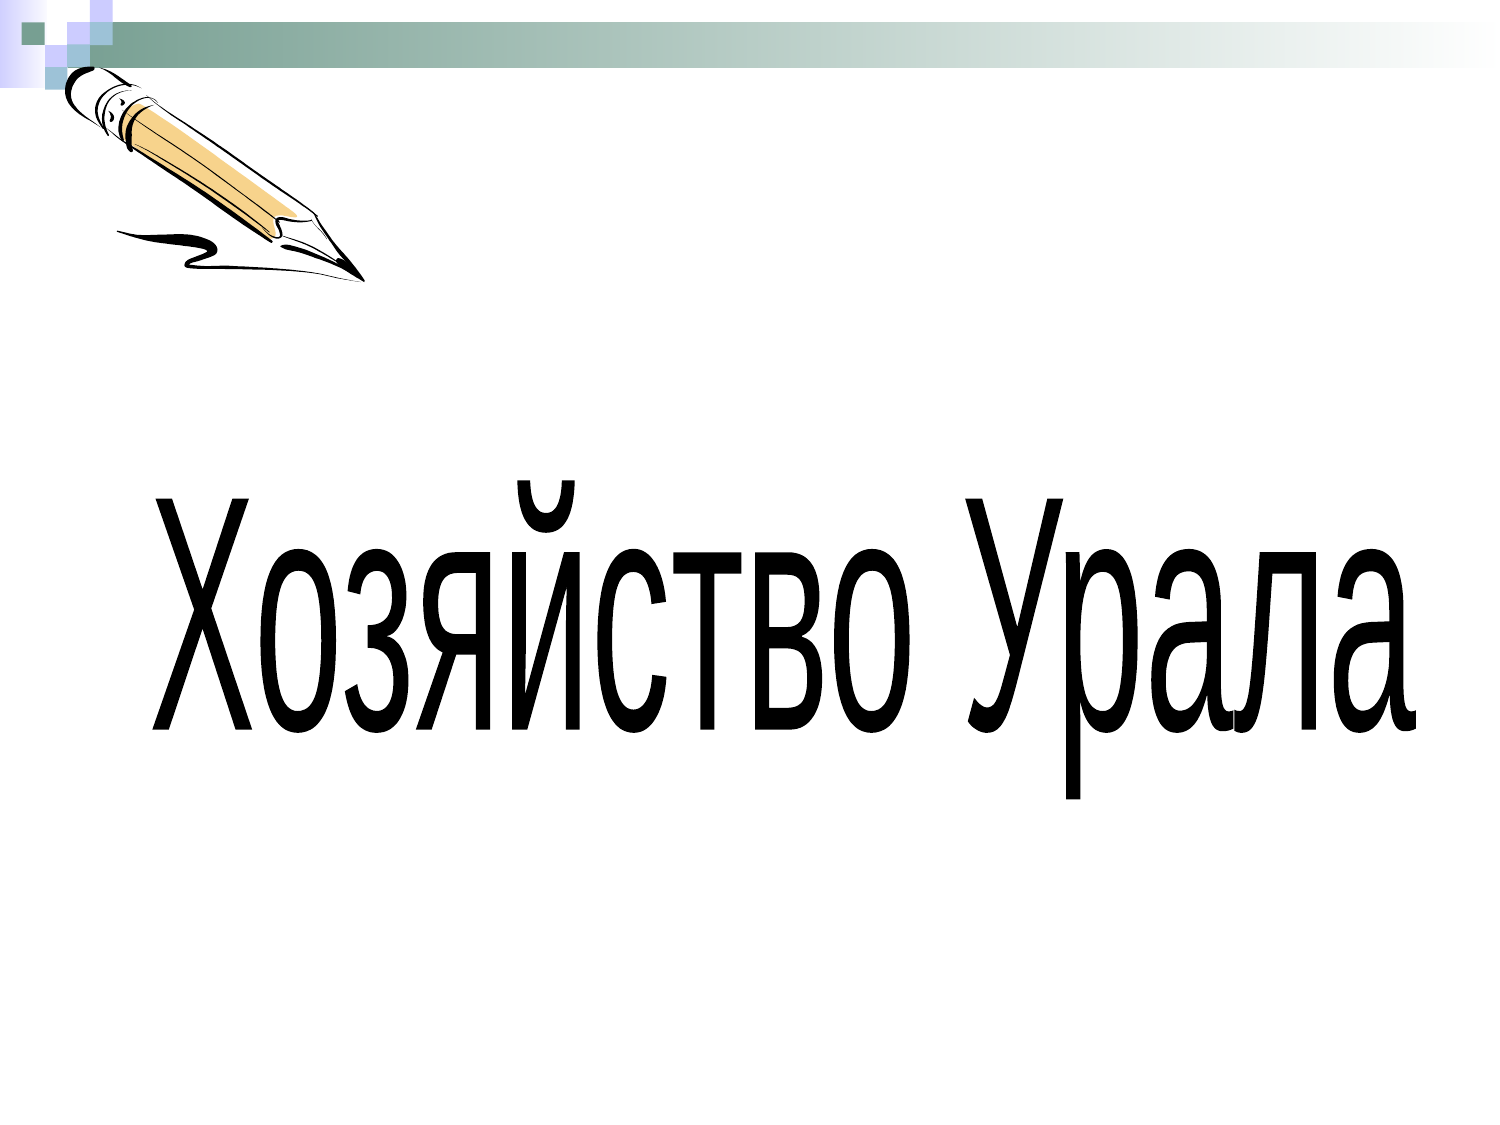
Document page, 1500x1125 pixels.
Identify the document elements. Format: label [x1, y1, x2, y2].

picture [64, 66, 366, 283]
